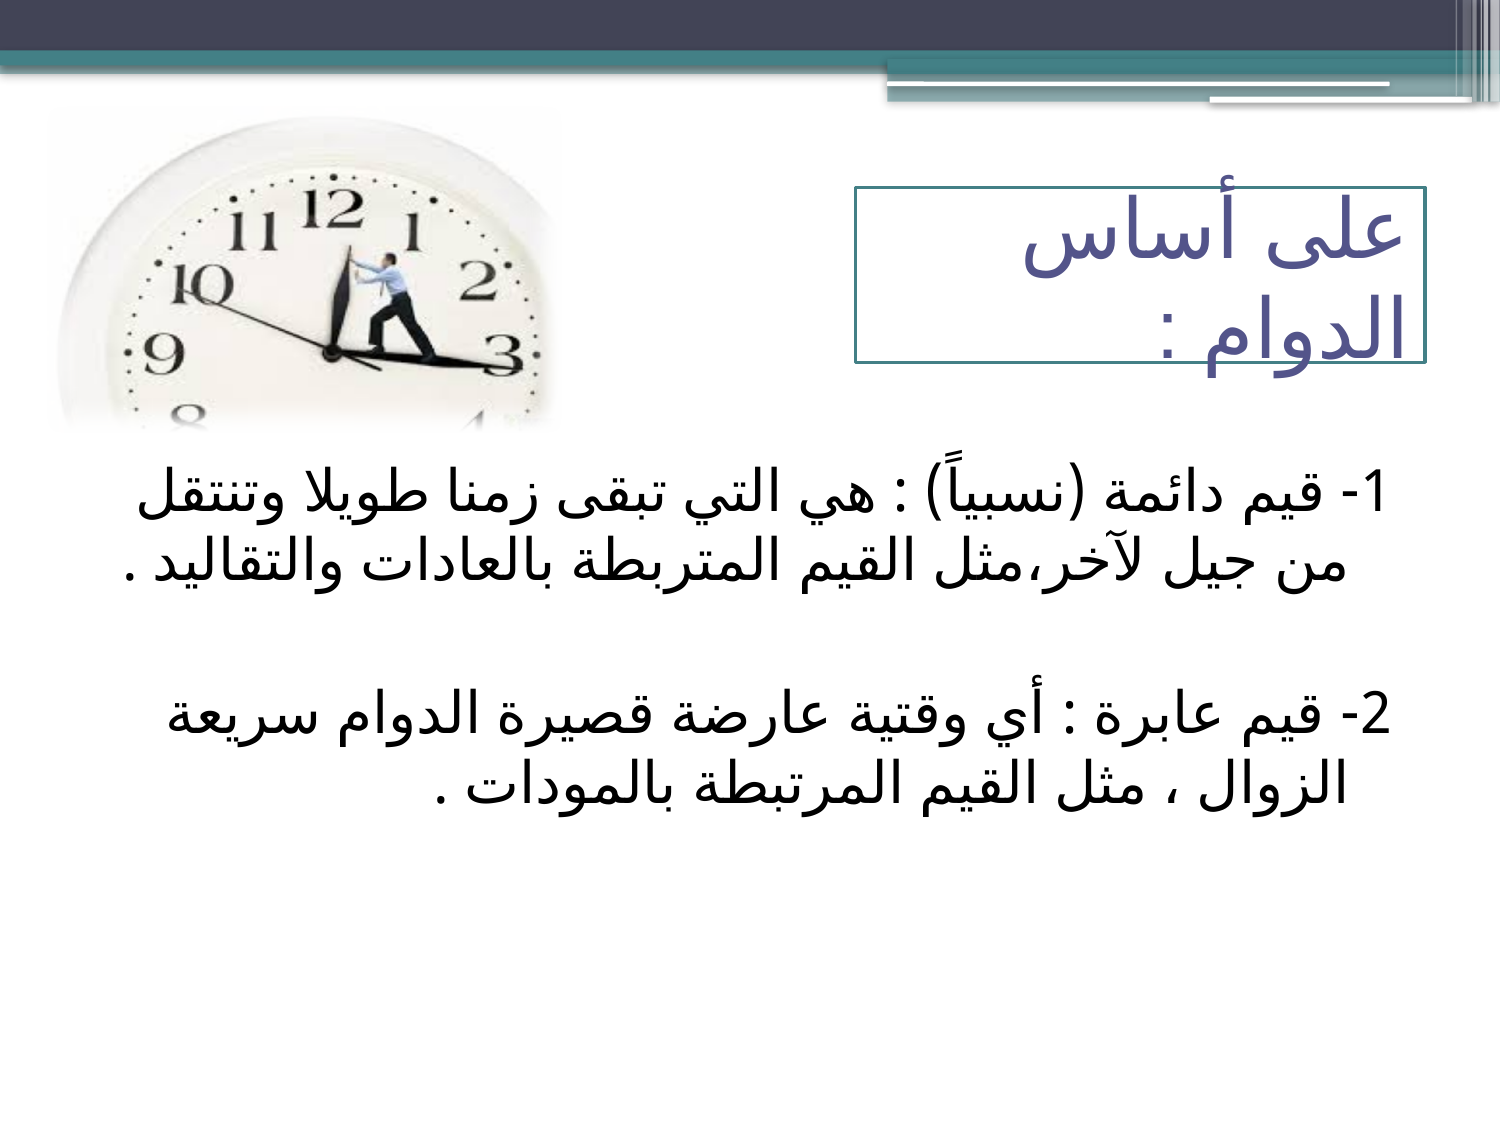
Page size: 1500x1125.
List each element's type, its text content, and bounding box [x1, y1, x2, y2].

list 1- قيم دائمة (نسبياً) : هي التي تبقى زمنا طويلا وتنتقل من جيل لآخر،مثل القيم المتربطة بالعادات والتقاليد . 2- قيم عابرة : أي وقتية عارضة قصيرة الدوام سريعة الزوال ، مثل القيم المرتبطة بالمودات . [75, 368, 1425, 1079]
title على أساس الدوام : [854, 186, 1427, 364]
picture [46, 105, 563, 434]
